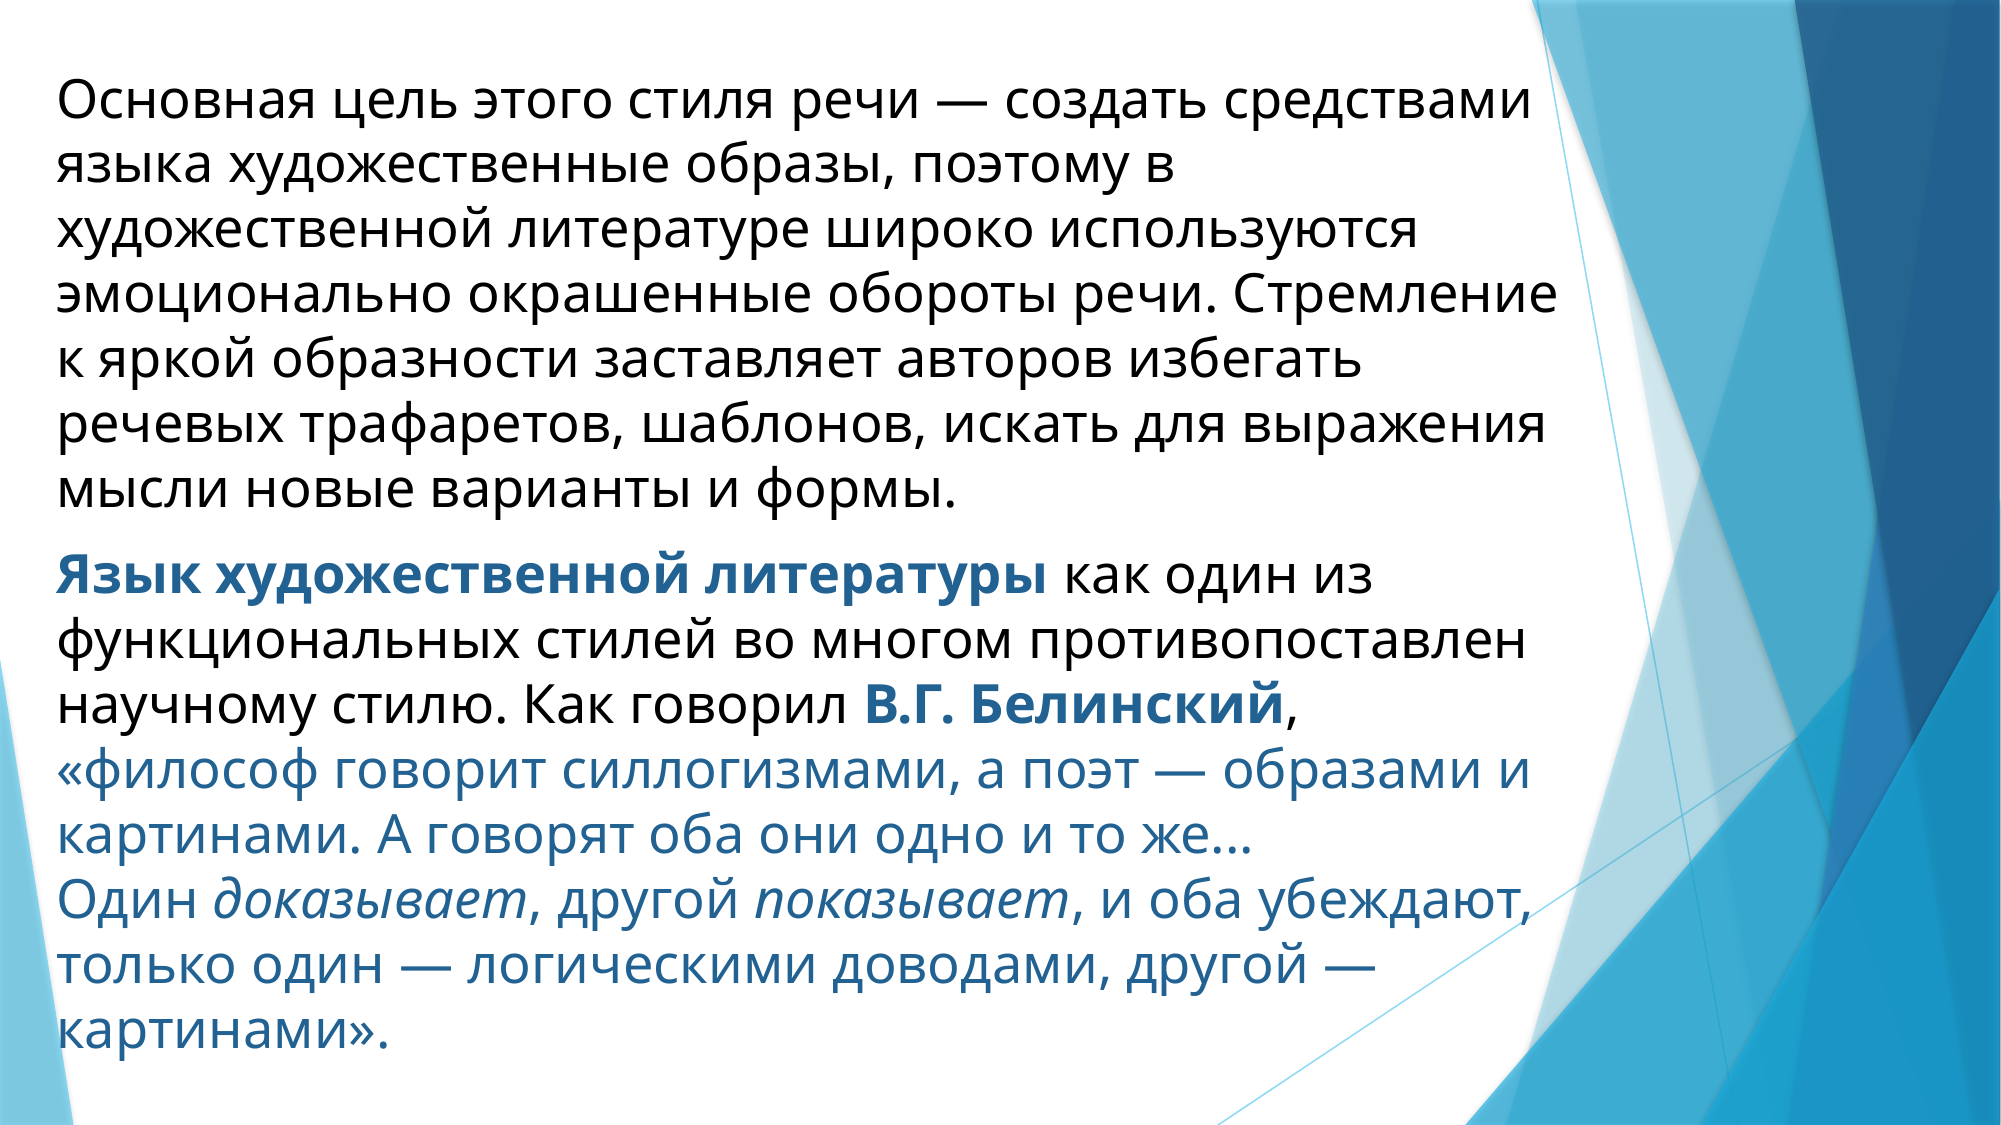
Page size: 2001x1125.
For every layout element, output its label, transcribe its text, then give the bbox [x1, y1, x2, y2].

list Основная цель этого стиля речи — создать средствами языка художественные образы, поэтому в художественной литературе широко используются эмоционально окрашенные обороты речи. Стремление к яркой образности заставляет авторов избегать речевых трафаретов, шаблонов, искать для выражения мысли новые варианты и формы. Язык художественной литературы как один из функциональных стилей во многом противопоставлен научному стилю. Как говорил В.Г. Белинский, «философ говорит силлогизмами, а поэт — образами и картинами. А говорят оба они одно и то же... Один доказывает, другой показывает, и оба убеждают, только один — логическими доводами, другой — картинами». [40, 56, 1578, 1066]
